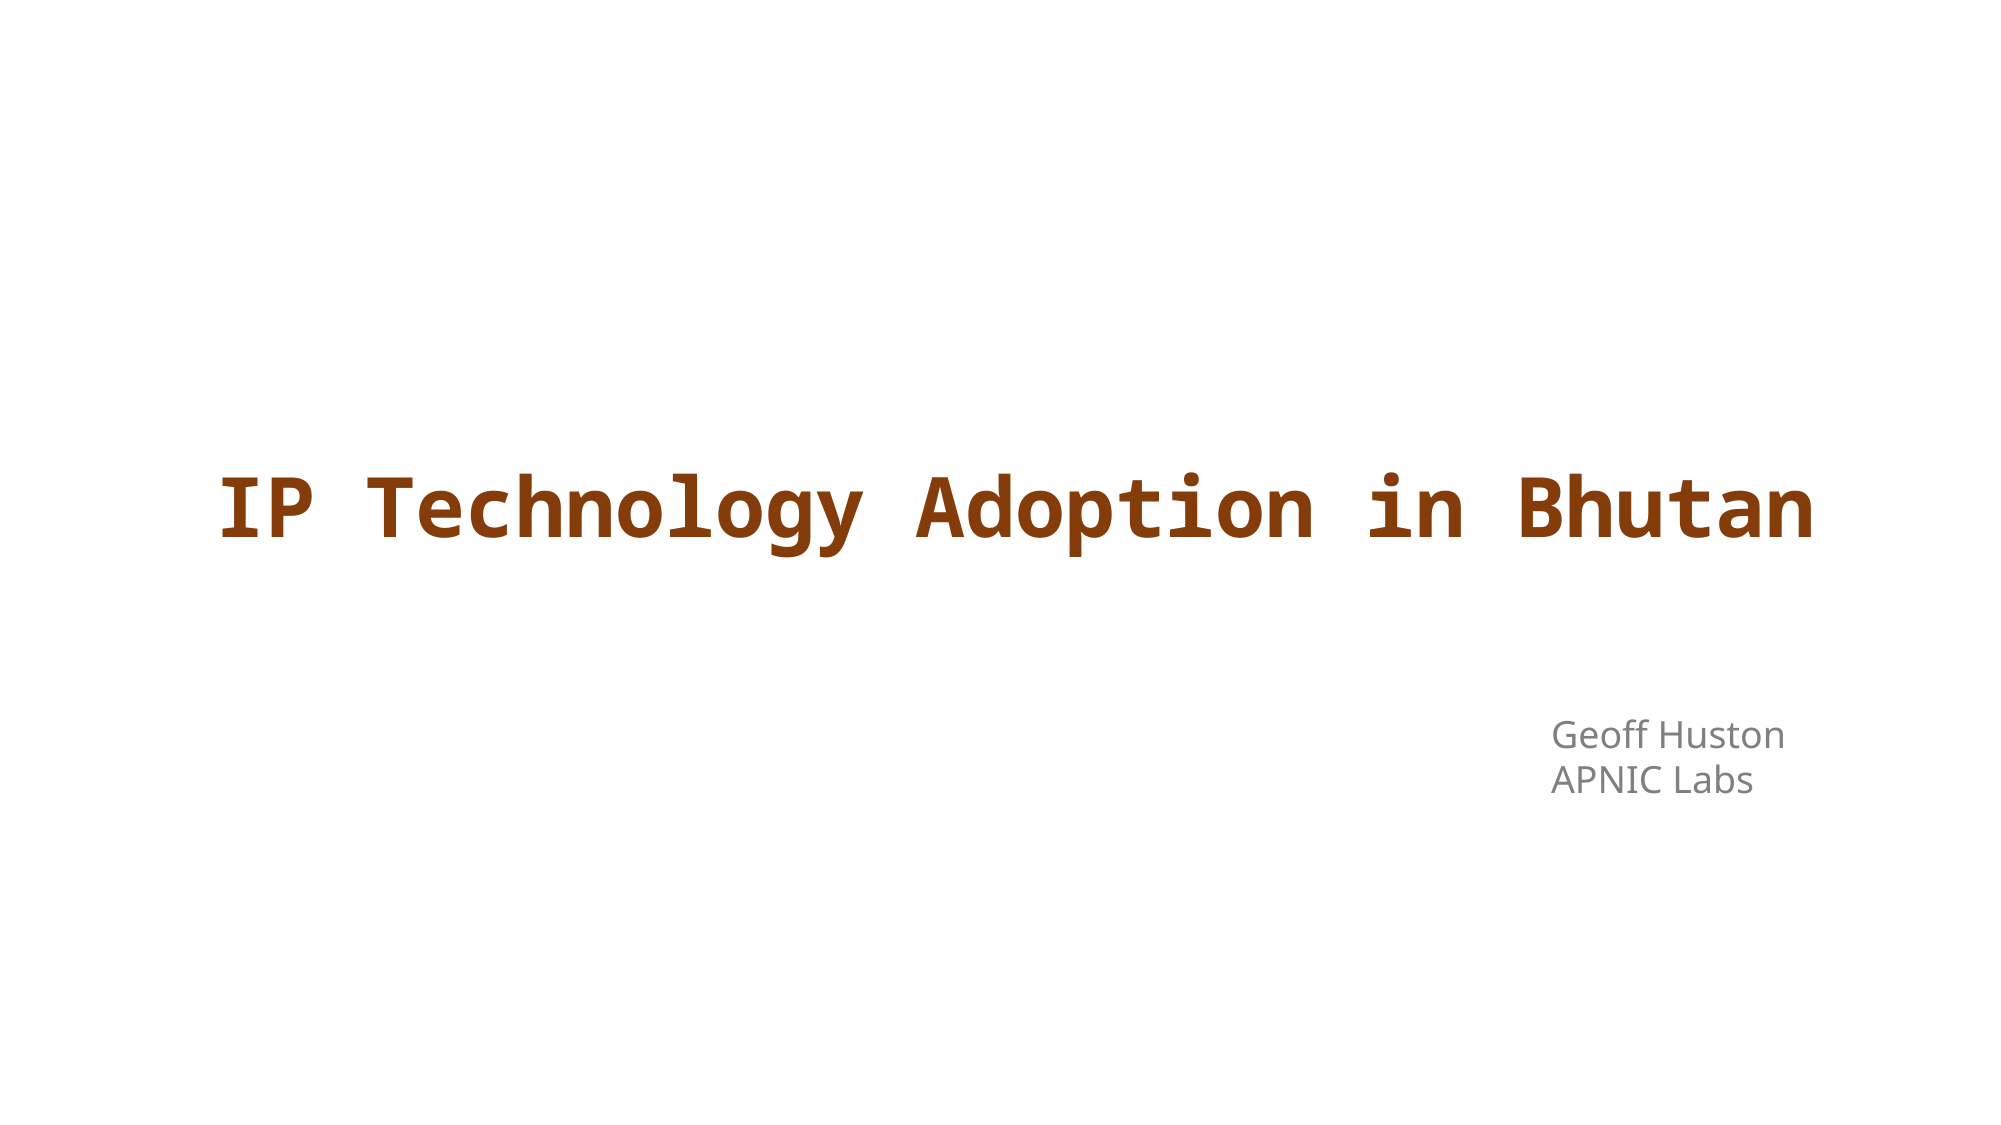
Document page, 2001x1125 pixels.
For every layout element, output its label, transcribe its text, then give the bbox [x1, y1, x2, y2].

text_box Geoff Huston APNIC Labs [1536, 703, 1878, 809]
text_box IP Technology Adoption in Bhutan [200, 446, 1831, 562]
